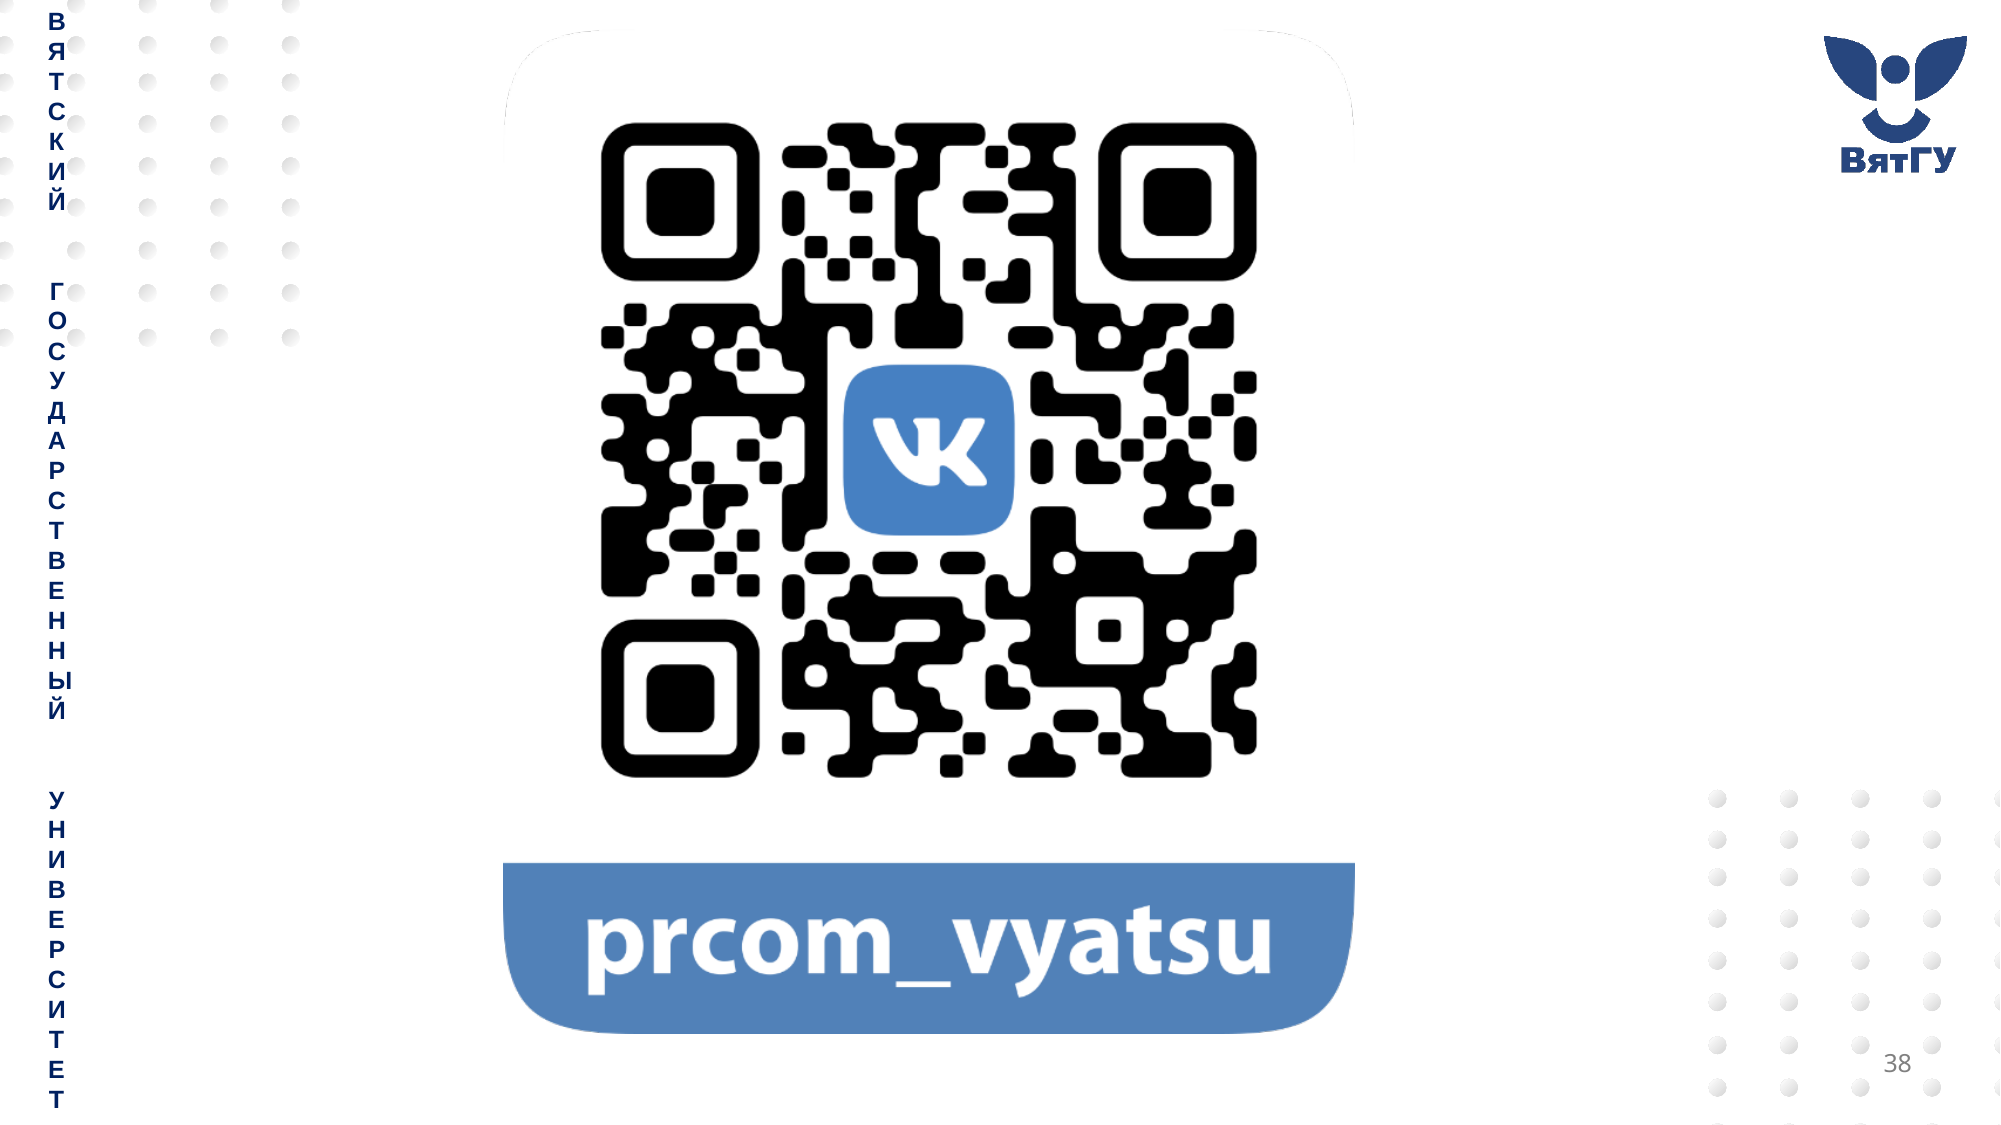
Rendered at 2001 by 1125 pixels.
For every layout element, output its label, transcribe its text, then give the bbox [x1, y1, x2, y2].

slide_number 38 [1815, 1035, 1981, 1095]
picture [1824, 36, 1967, 173]
picture [503, 29, 1355, 1034]
